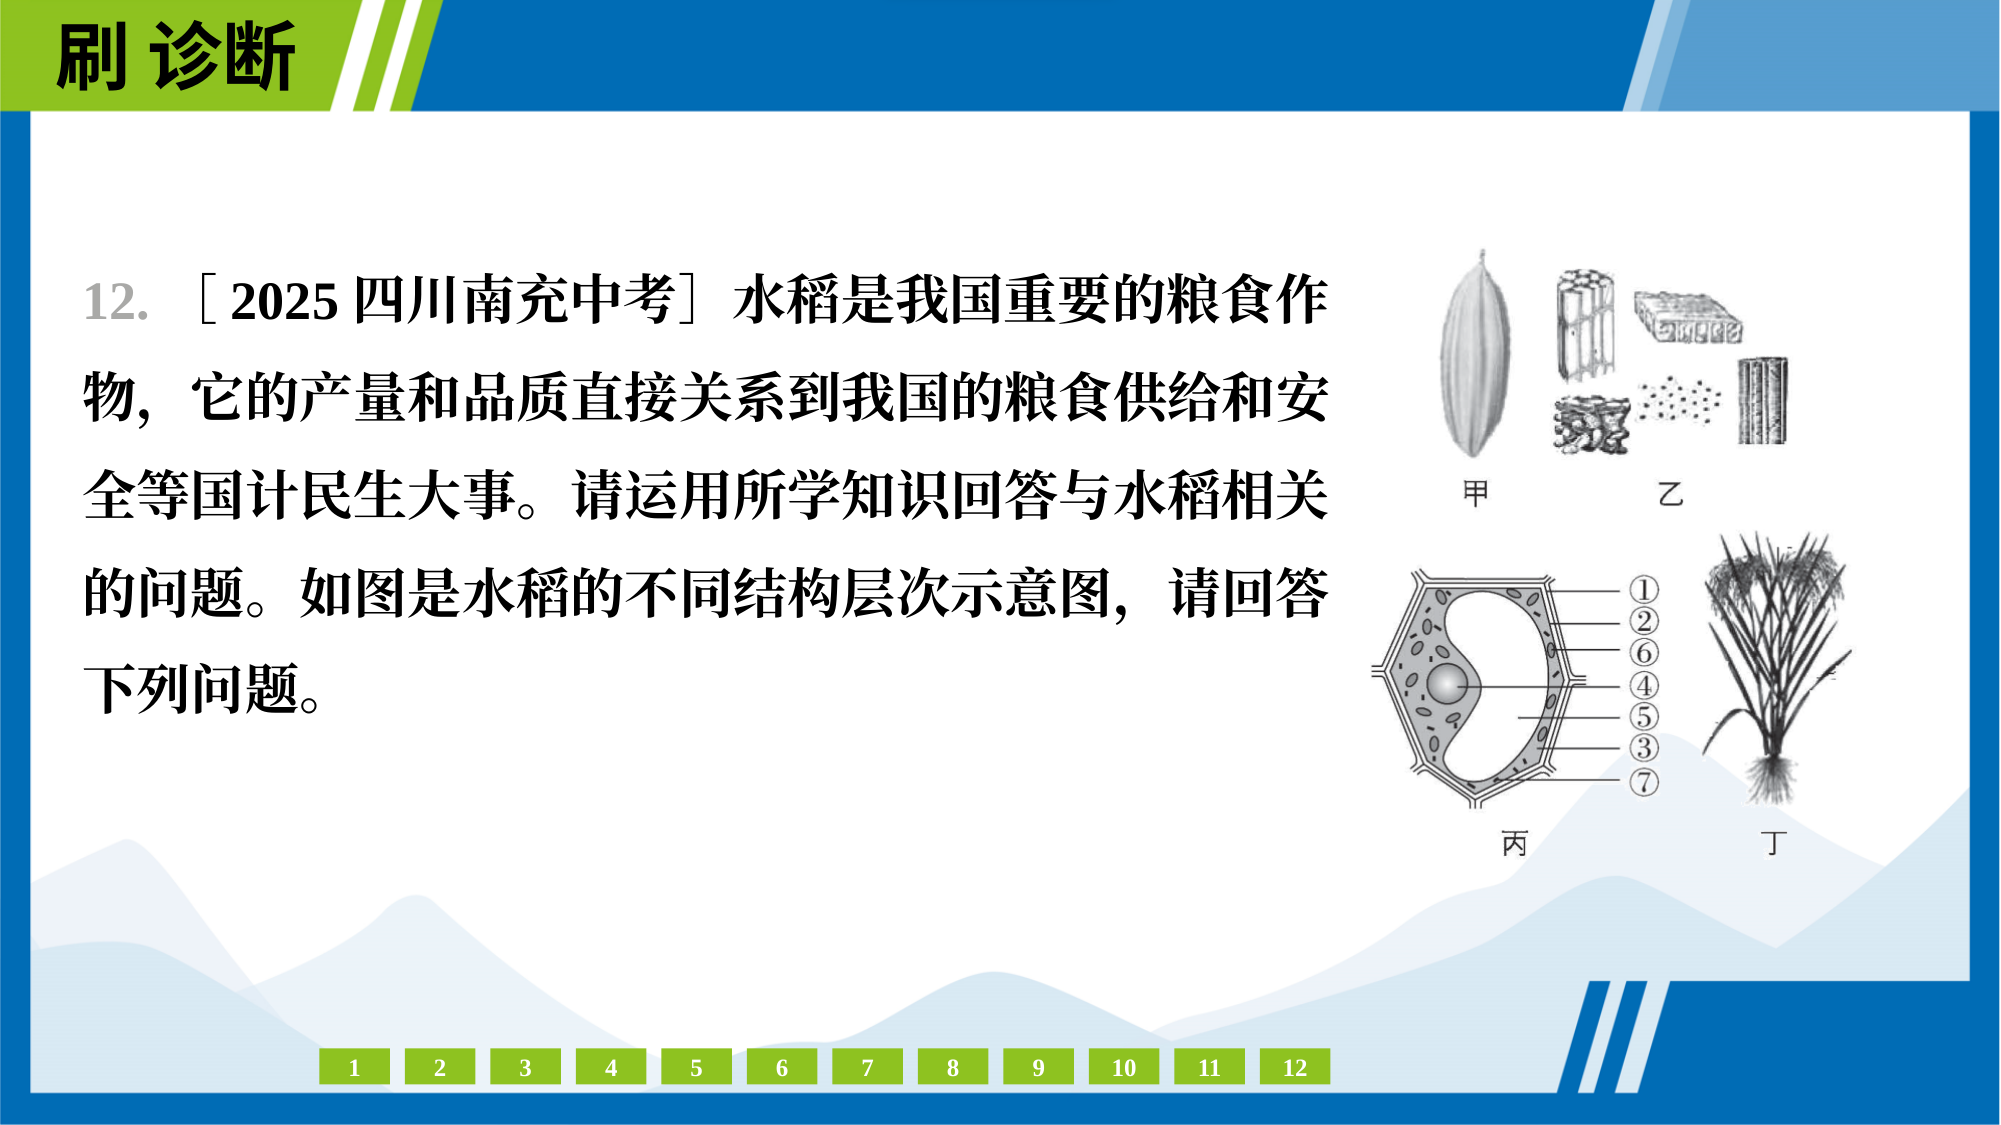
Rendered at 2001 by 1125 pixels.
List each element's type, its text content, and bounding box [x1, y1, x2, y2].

picture [0, 0, 2000, 1125]
text_box 12.［2025四川南充中考］水稻是我国重要的粮食作 物，它的产量和品质直接关系到我国的粮食供给和安 全等国计民生大事。请运用所学知识回答与水稻相关 的问题。如图是水稻的不同结构层次示意图，请回答 下列问题。 [82, 232, 1335, 710]
